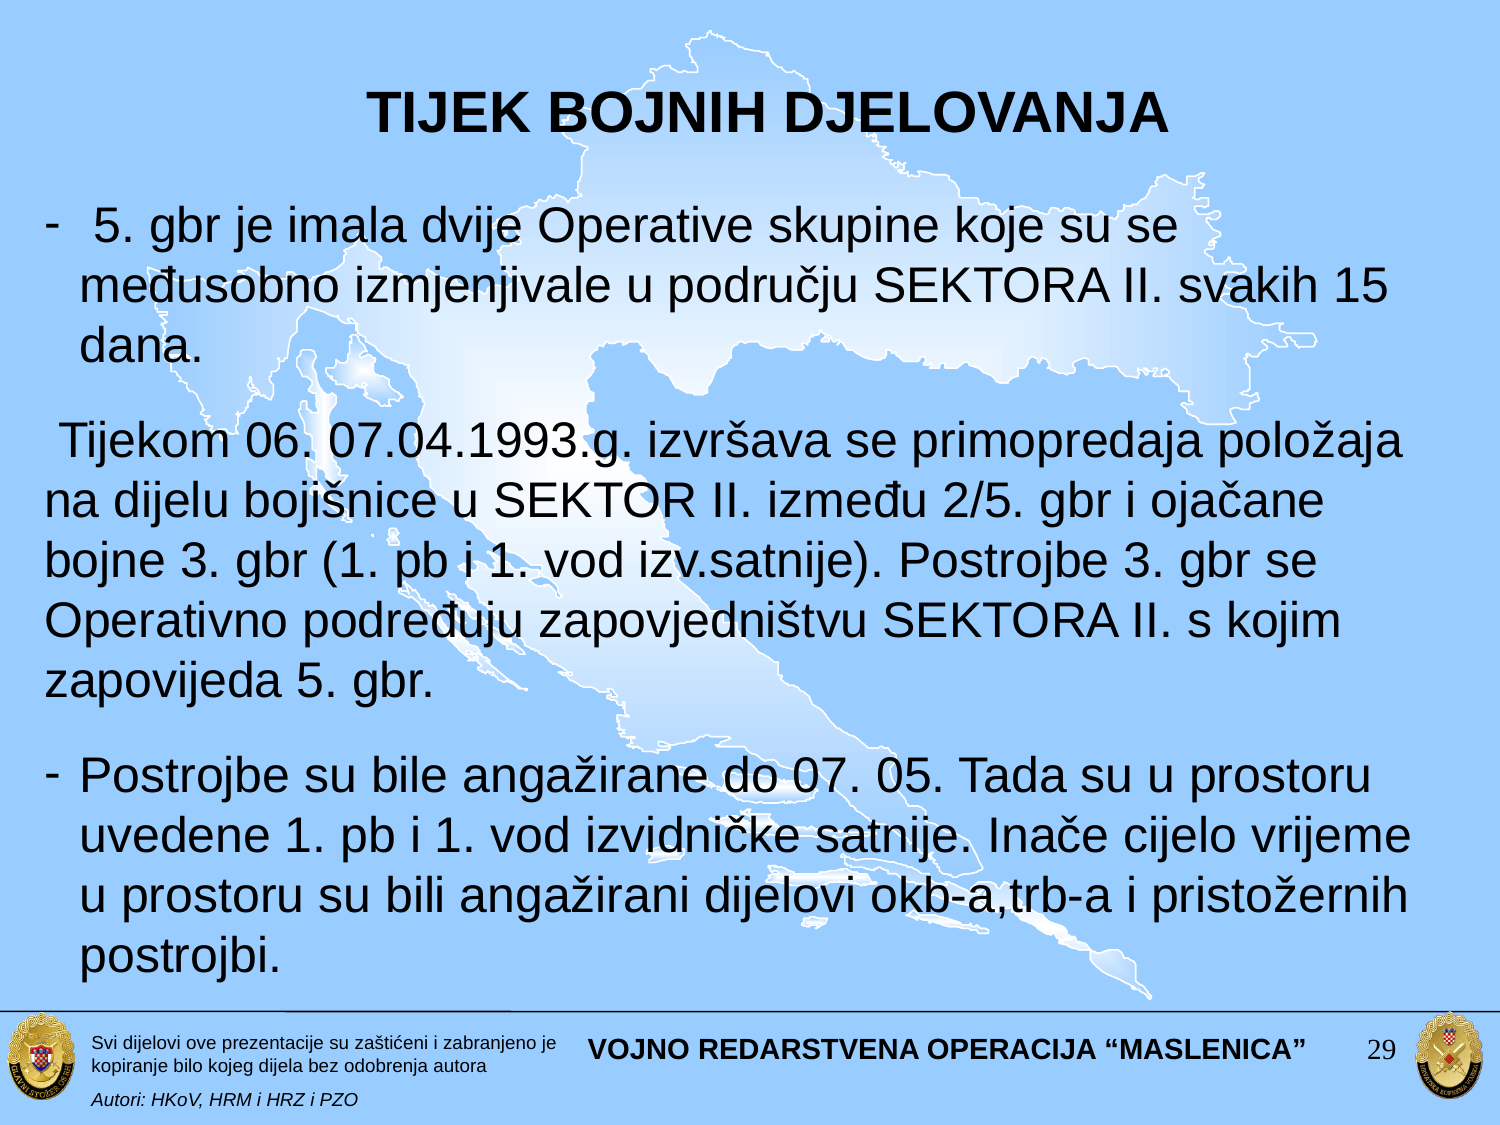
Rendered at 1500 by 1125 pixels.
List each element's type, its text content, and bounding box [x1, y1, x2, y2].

footer VOJNO REDARSTVENA OPERACIJA “MASLENICA” [572, 1022, 1387, 1074]
text_box TIJEK BOJNIH DJELOVANJA [351, 66, 1186, 152]
picture [7, 1012, 75, 1100]
picture [1415, 1011, 1483, 1099]
text_box 5. gbr je imala dvije Operative skupine koje su se međusobno izmjenjivale u području SEKTORA II. svakih 15 dana. Tijekom 06. 07.04.1993.g. izvršava se primopredaja položaja na dijelu bojišnice u SEKTOR II. između 2/5. gbr i ojačane bojne 3. gbr (1. pb i 1. vod izv.satnije). Postrojbe 3. gbr se Operativno podređuju zapovjedništvu SEKTORA II. s kojim zapovijeda 5. gbr. Postrojbe su bile angažirane do 07. 05. Tada su u prostoru uvedene 1. pb i 1. vod izvidničke satnije. Inače cijelo vrijeme u prostoru su bili angažirani dijelovi okb-a,trb-a i pristožernih postrojbi. [29, 184, 1463, 990]
